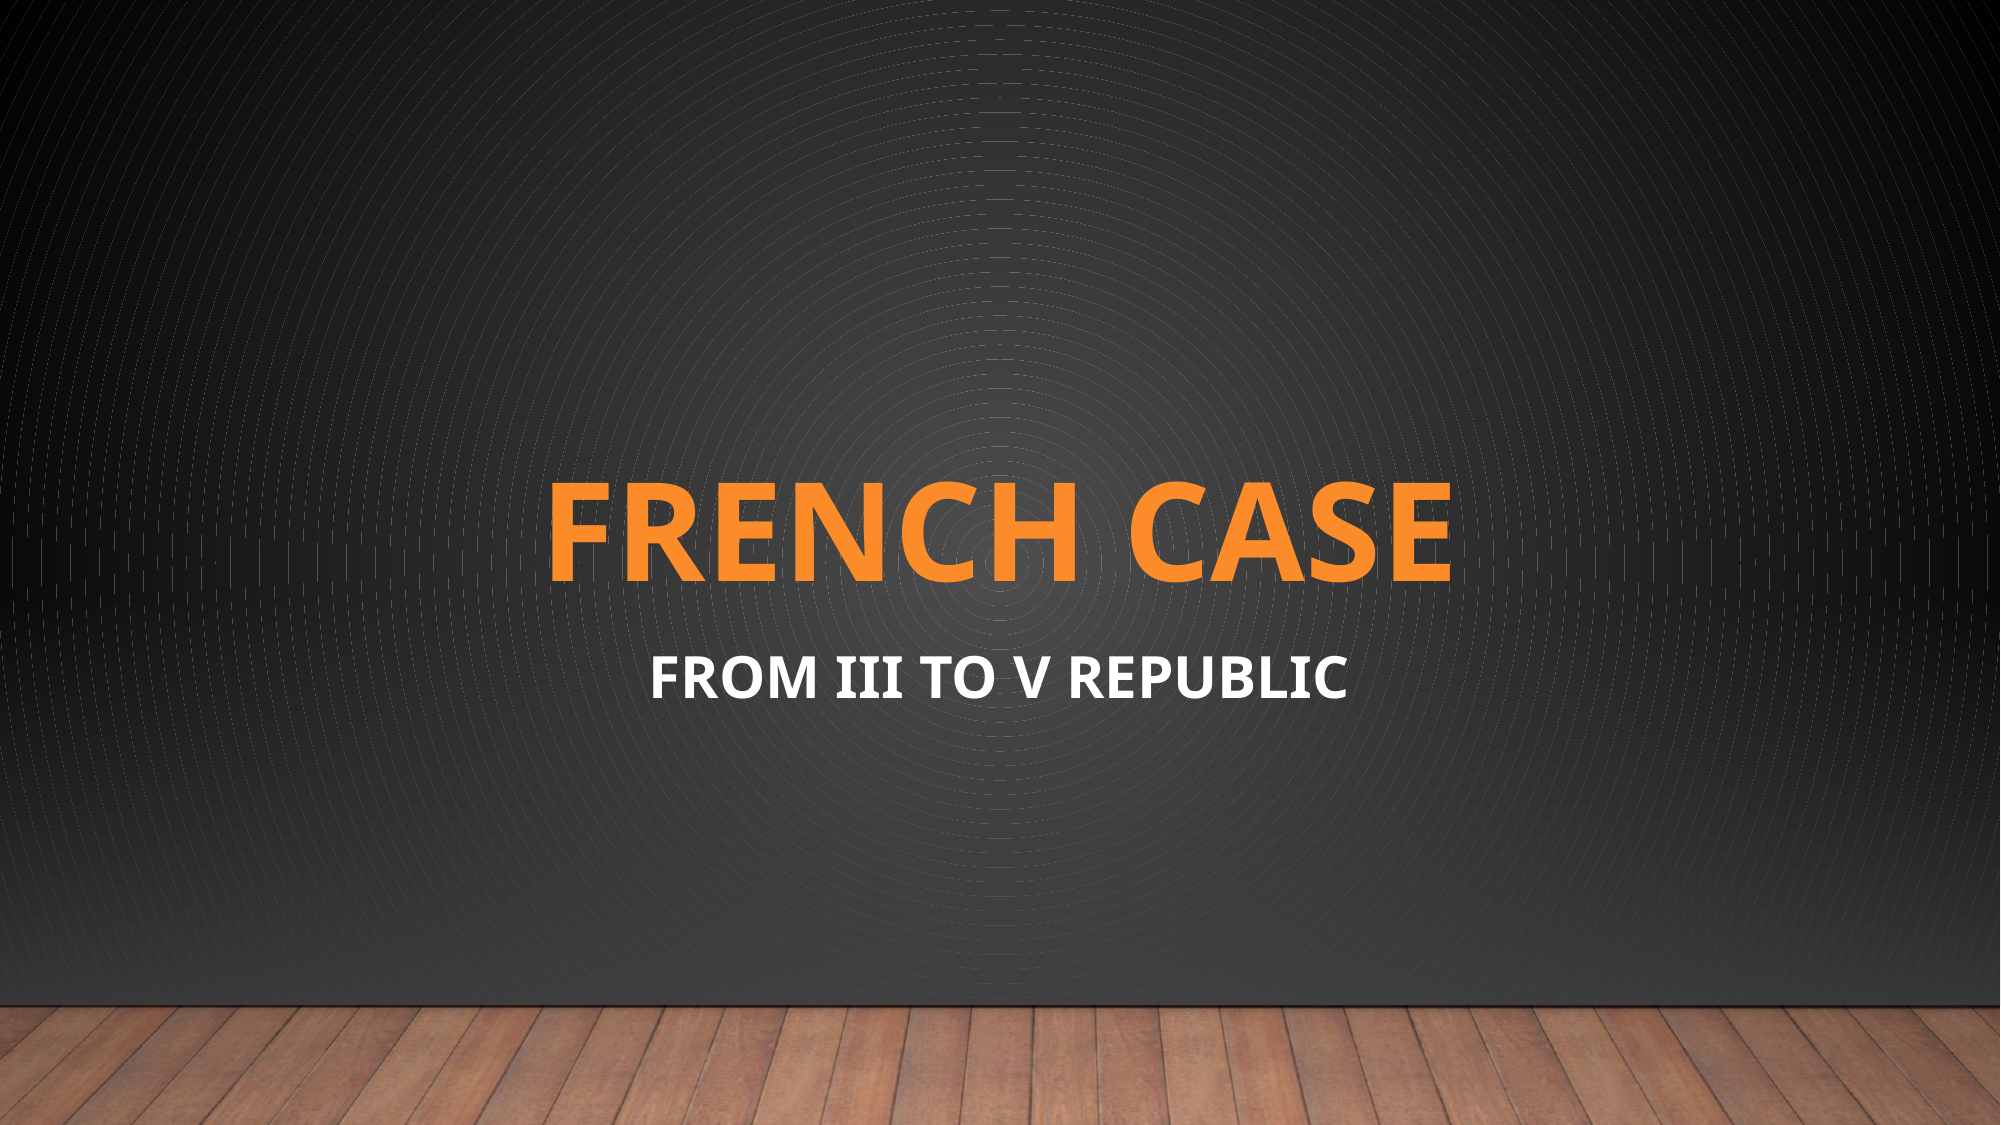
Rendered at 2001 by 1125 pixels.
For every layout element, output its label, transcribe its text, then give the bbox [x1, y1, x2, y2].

title FRENCH CASE [291, 131, 1708, 610]
picture [0, 1005, 2000, 1125]
subtitle FROM iii TO v REPUBLIC [291, 610, 1708, 772]
